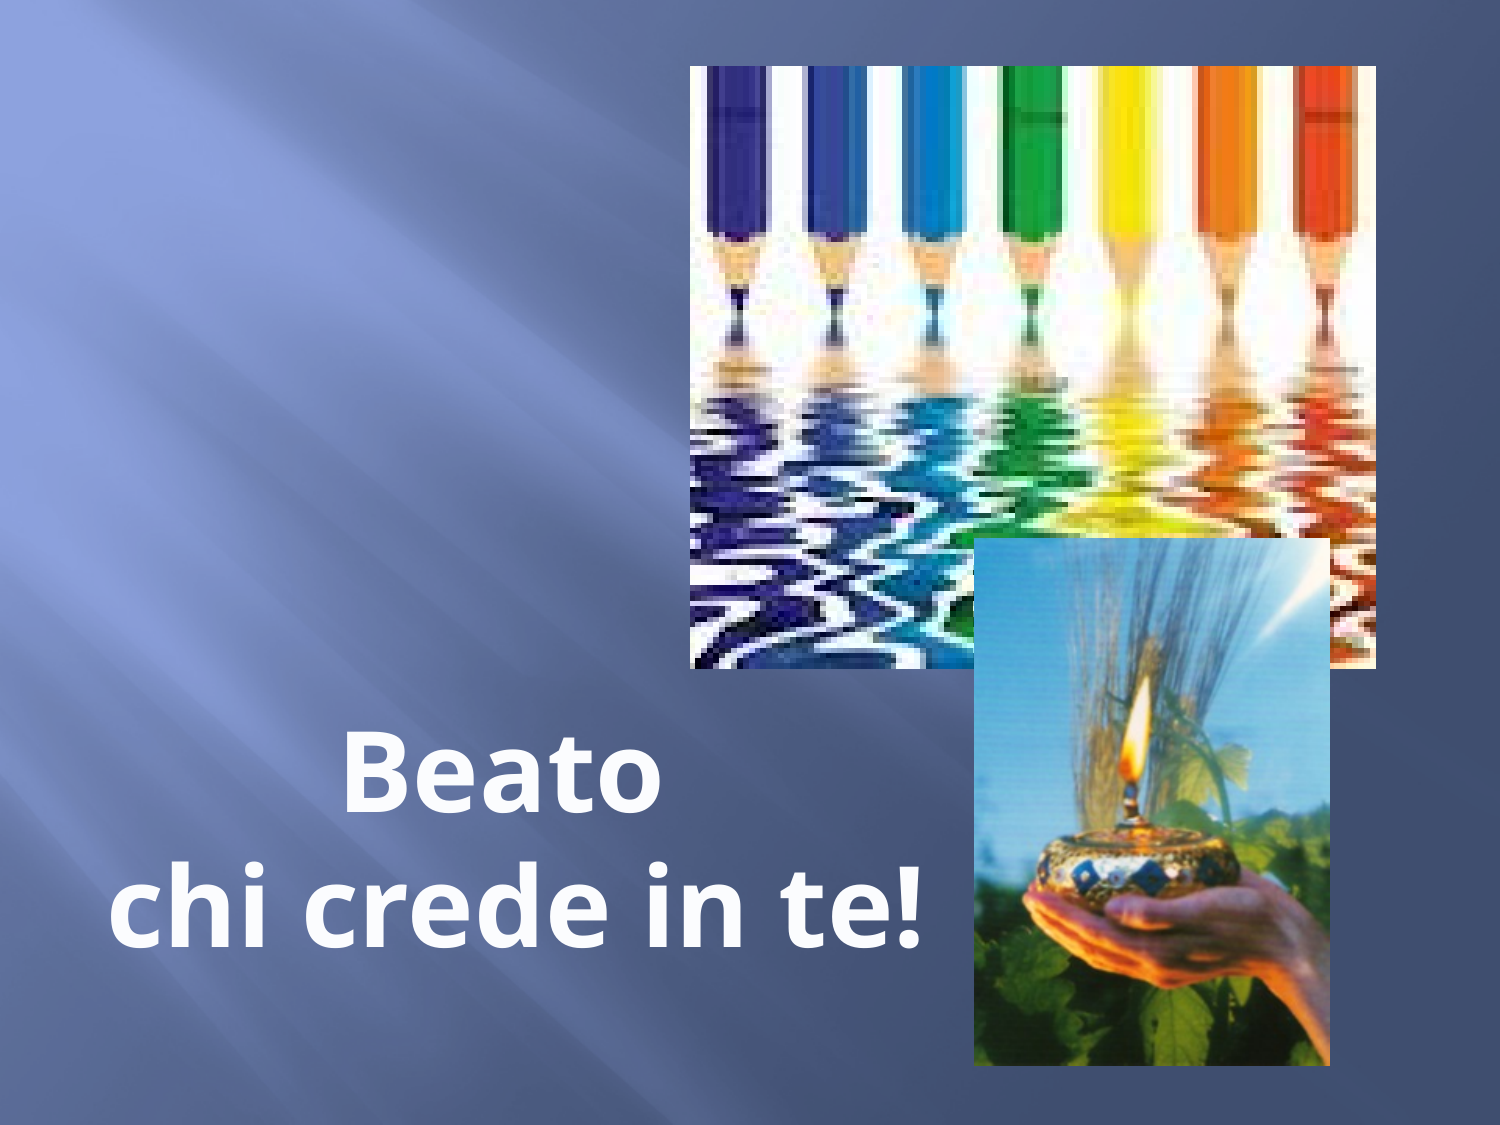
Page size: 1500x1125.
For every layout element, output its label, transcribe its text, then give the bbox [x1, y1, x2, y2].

picture [690, 66, 1377, 1067]
text_box Beato chi crede in te! [91, 692, 942, 978]
